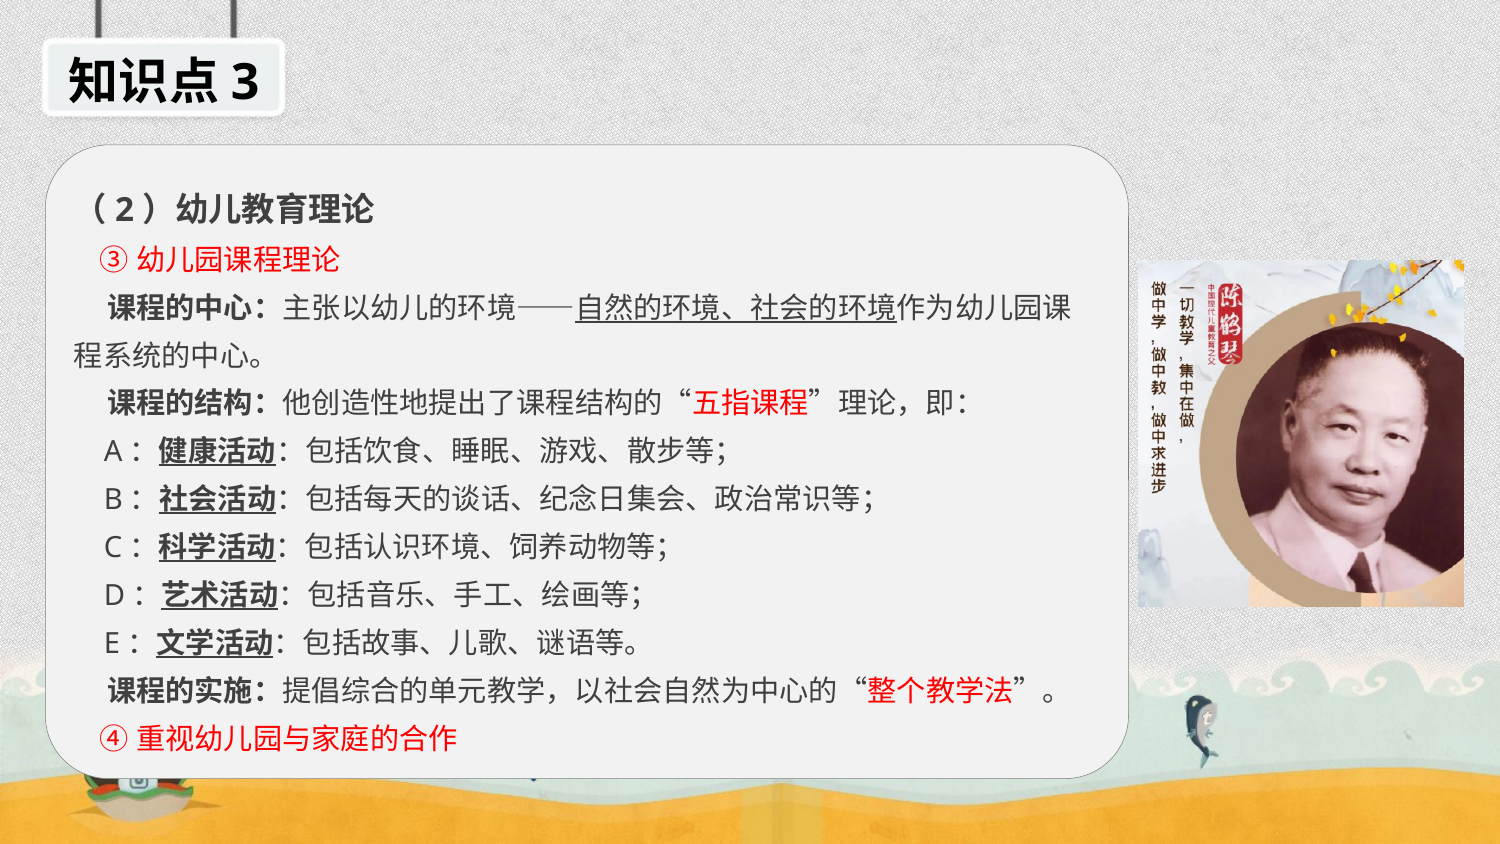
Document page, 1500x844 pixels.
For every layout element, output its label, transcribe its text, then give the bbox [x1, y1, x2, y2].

text_box （2）幼儿教育理论 ③幼儿园课程理论 课程的中心：主张以幼儿的环境——自然的环境、社会的环境作为幼儿园课程系统的中心。 课程的结构：他创造性地提出了课程结构的“五指课程”理论，即： A：健康活动：包括饮食、睡眠、游戏、散步等； B：社会活动：包括每天的谈话、纪念日集会、政治常识等； C：科学活动：包括认识环境、饲养动物等； D：艺术活动：包括音乐、手工、绘画等； E：文学活动：包括故事、儿歌、谜语等。 课程的实施：提倡综合的单元教学，以社会自然为中心的“整个教学法”。 ④重视幼儿园与家庭的合作 [45, 144, 1129, 779]
text_box 知识点3 [45, 42, 283, 119]
picture [0, 0, 1500, 844]
